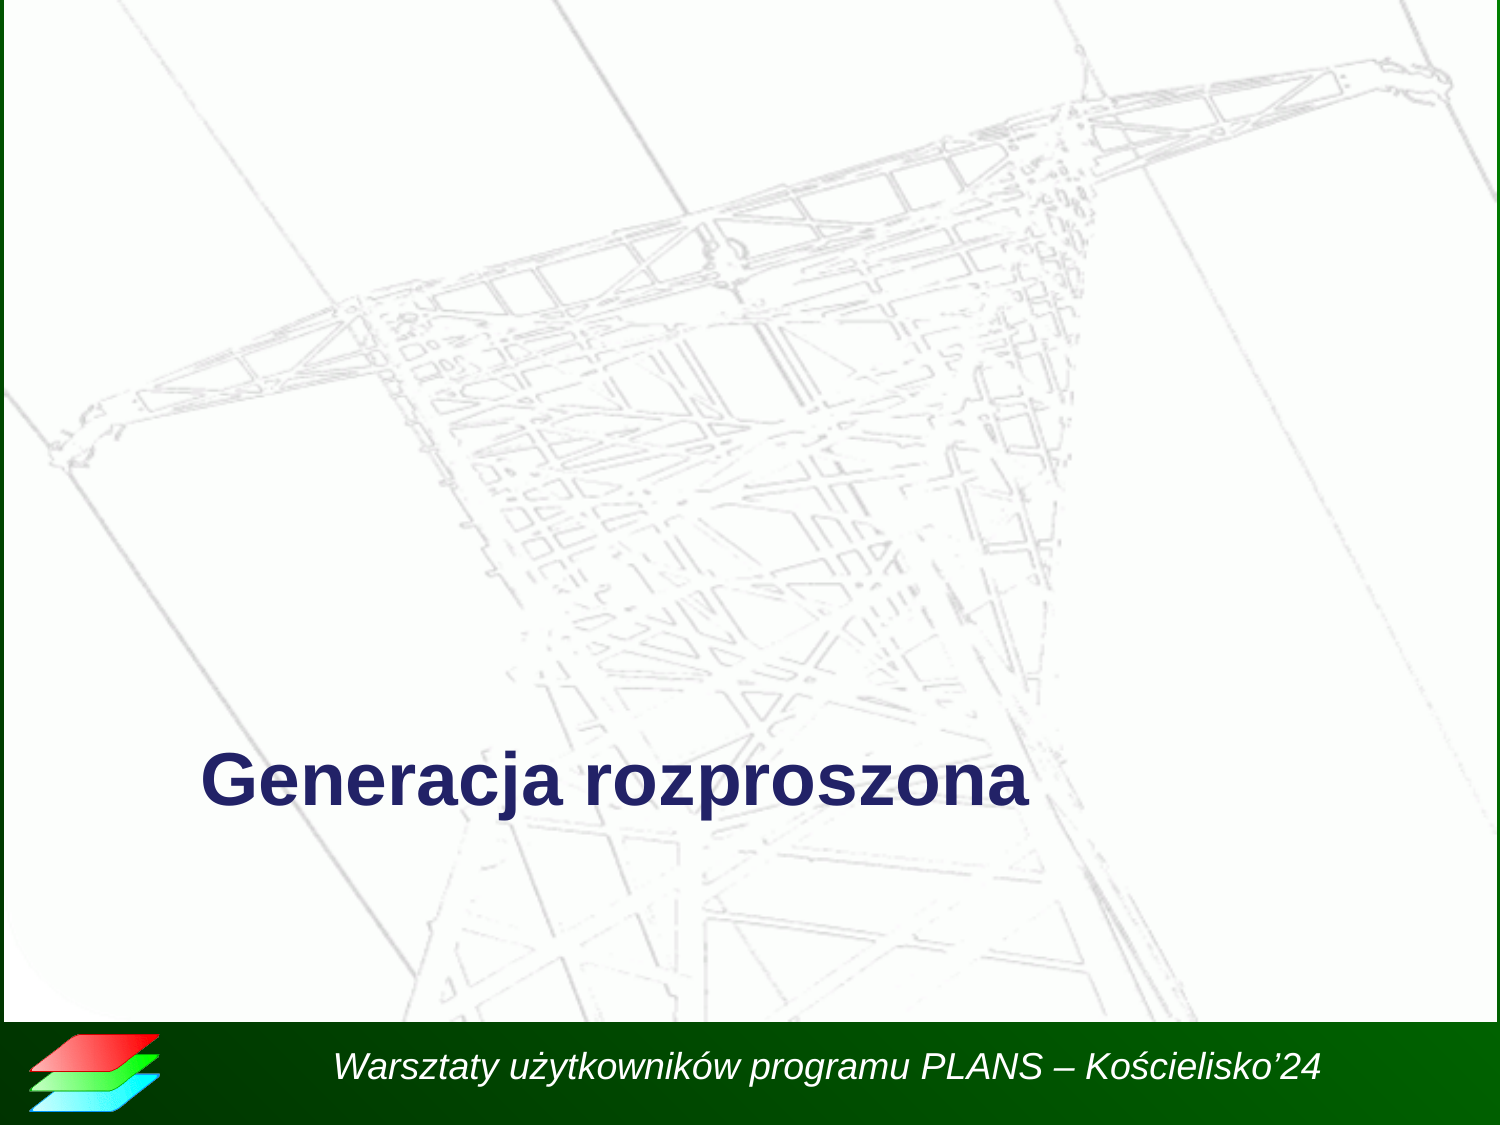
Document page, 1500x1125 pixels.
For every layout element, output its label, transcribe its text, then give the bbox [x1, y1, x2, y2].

picture [29, 1034, 160, 1112]
title Generacja rozproszona [185, 722, 1461, 947]
picture [4, 0, 1497, 1022]
